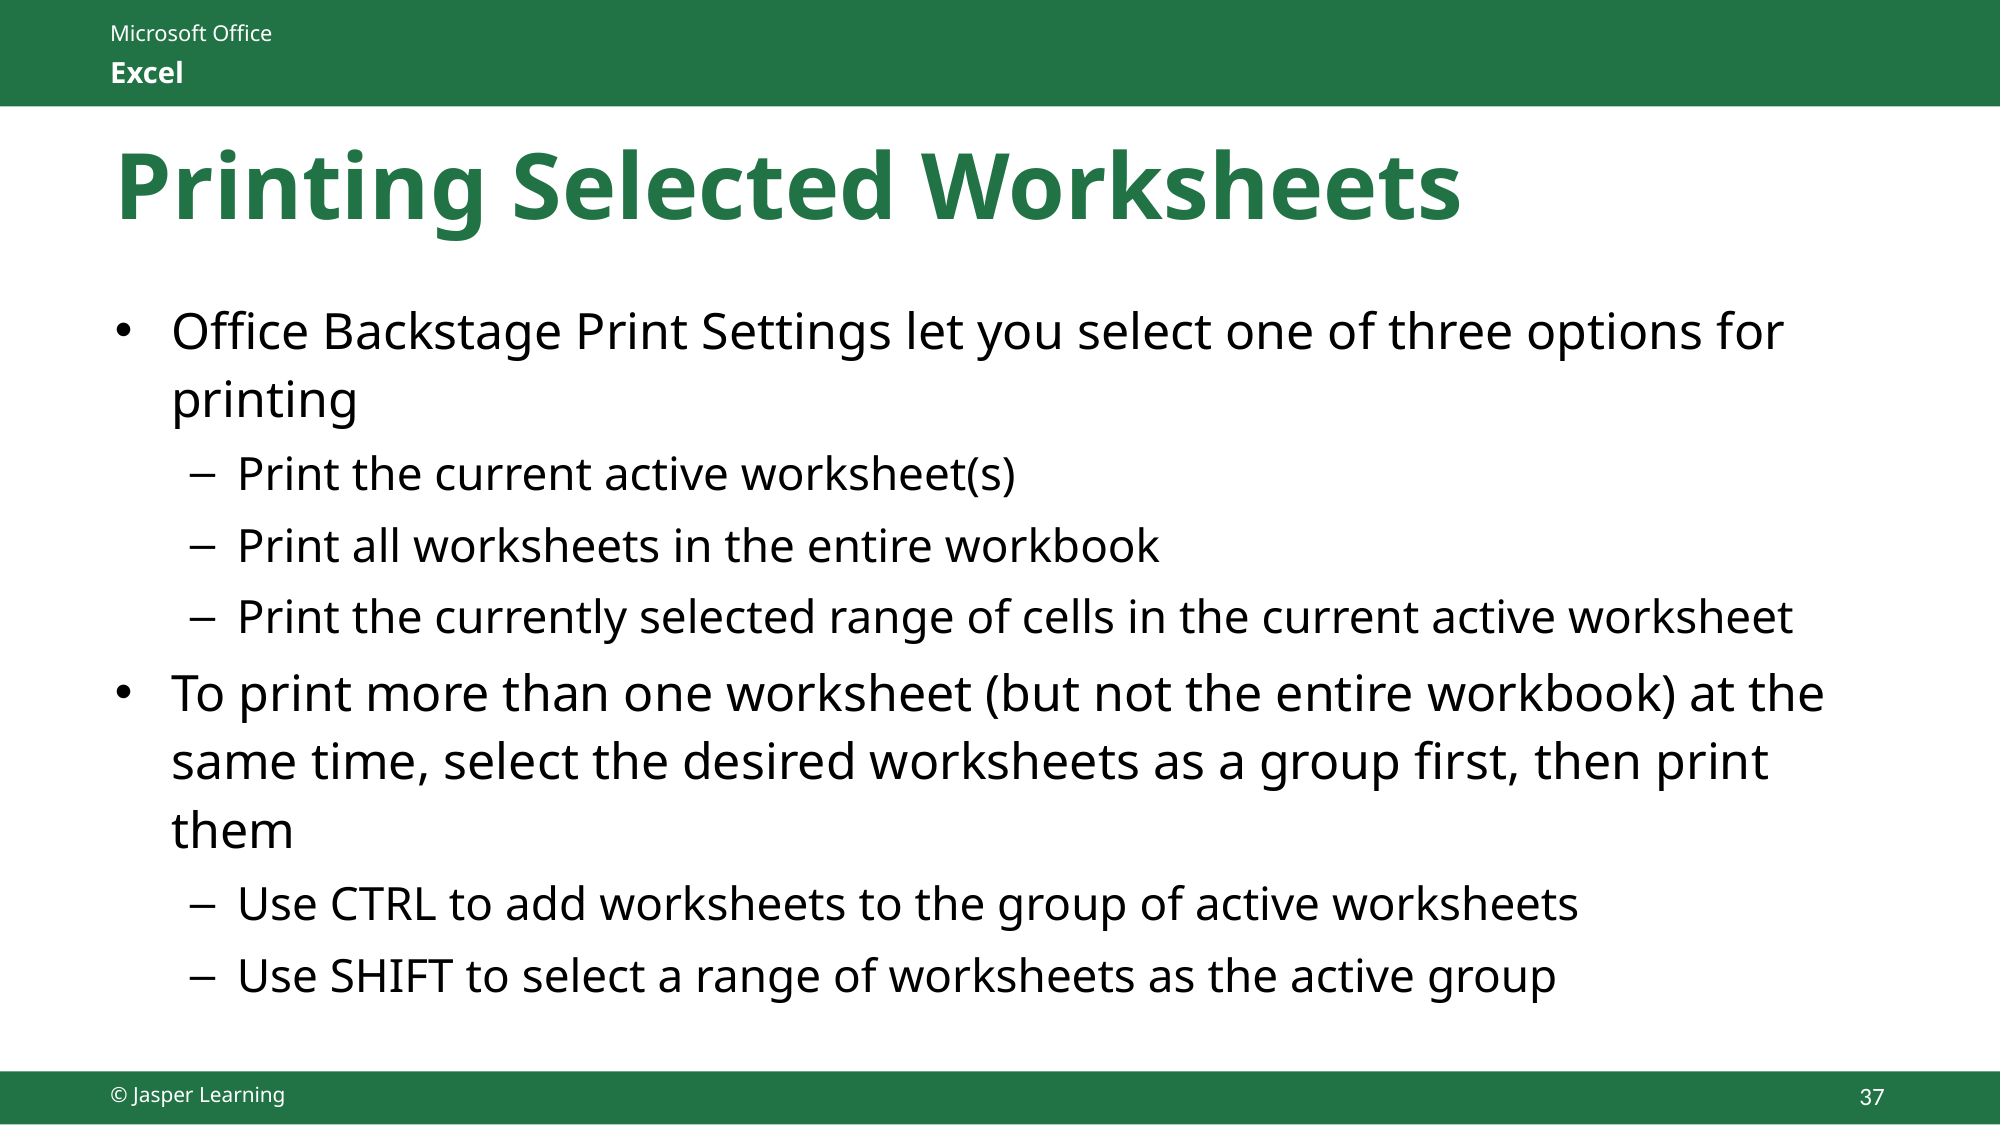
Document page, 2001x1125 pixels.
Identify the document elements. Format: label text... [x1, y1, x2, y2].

list Office Backstage Print Settings let you select one of three options for printing Print the current active worksheet(s) Print all worksheets in the entire workbook Print the currently selected range of cells in the current active worksheet To print more than one worksheet (but not the entire workbook) at the same time, select the desired worksheets as a group first​, then print them Use CTRL to add worksheets to the group of active worksheets​ Use SHIFT to select a range of worksheets as the active group​ [99, 283, 1900, 1026]
footer © Jasper Learning [95, 1065, 729, 1125]
title Printing Selected Worksheets [99, 118, 1866, 248]
slide_number 37 [1433, 1065, 1900, 1125]
